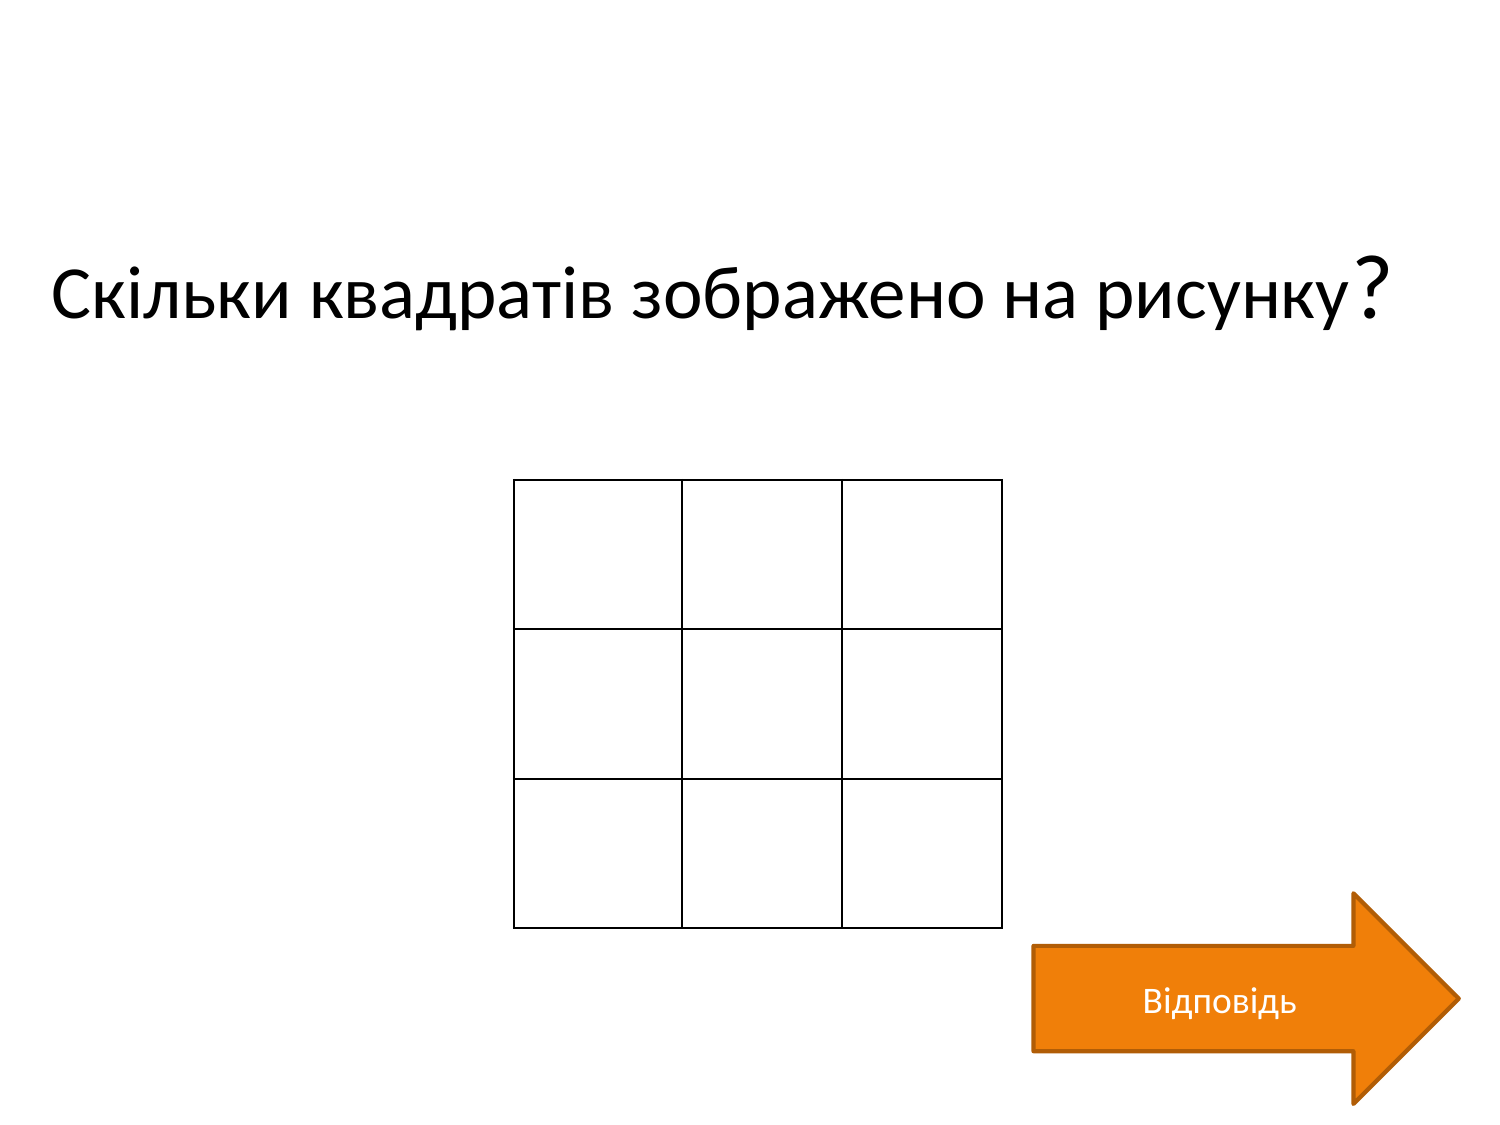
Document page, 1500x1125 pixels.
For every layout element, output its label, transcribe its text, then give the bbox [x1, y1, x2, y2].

table_cell [843, 630, 1001, 778]
table_header [515, 481, 681, 628]
table_cell [683, 780, 841, 927]
text_box Відповідь [1031, 891, 1461, 1106]
table_cell [515, 630, 681, 778]
table_cell [515, 780, 681, 927]
table_header [683, 481, 841, 628]
table_header [843, 481, 1001, 628]
text_box Скільки квадратів зображено на рисунку? [29, 219, 1500, 385]
table_cell [843, 780, 1001, 927]
table_cell [683, 630, 841, 778]
